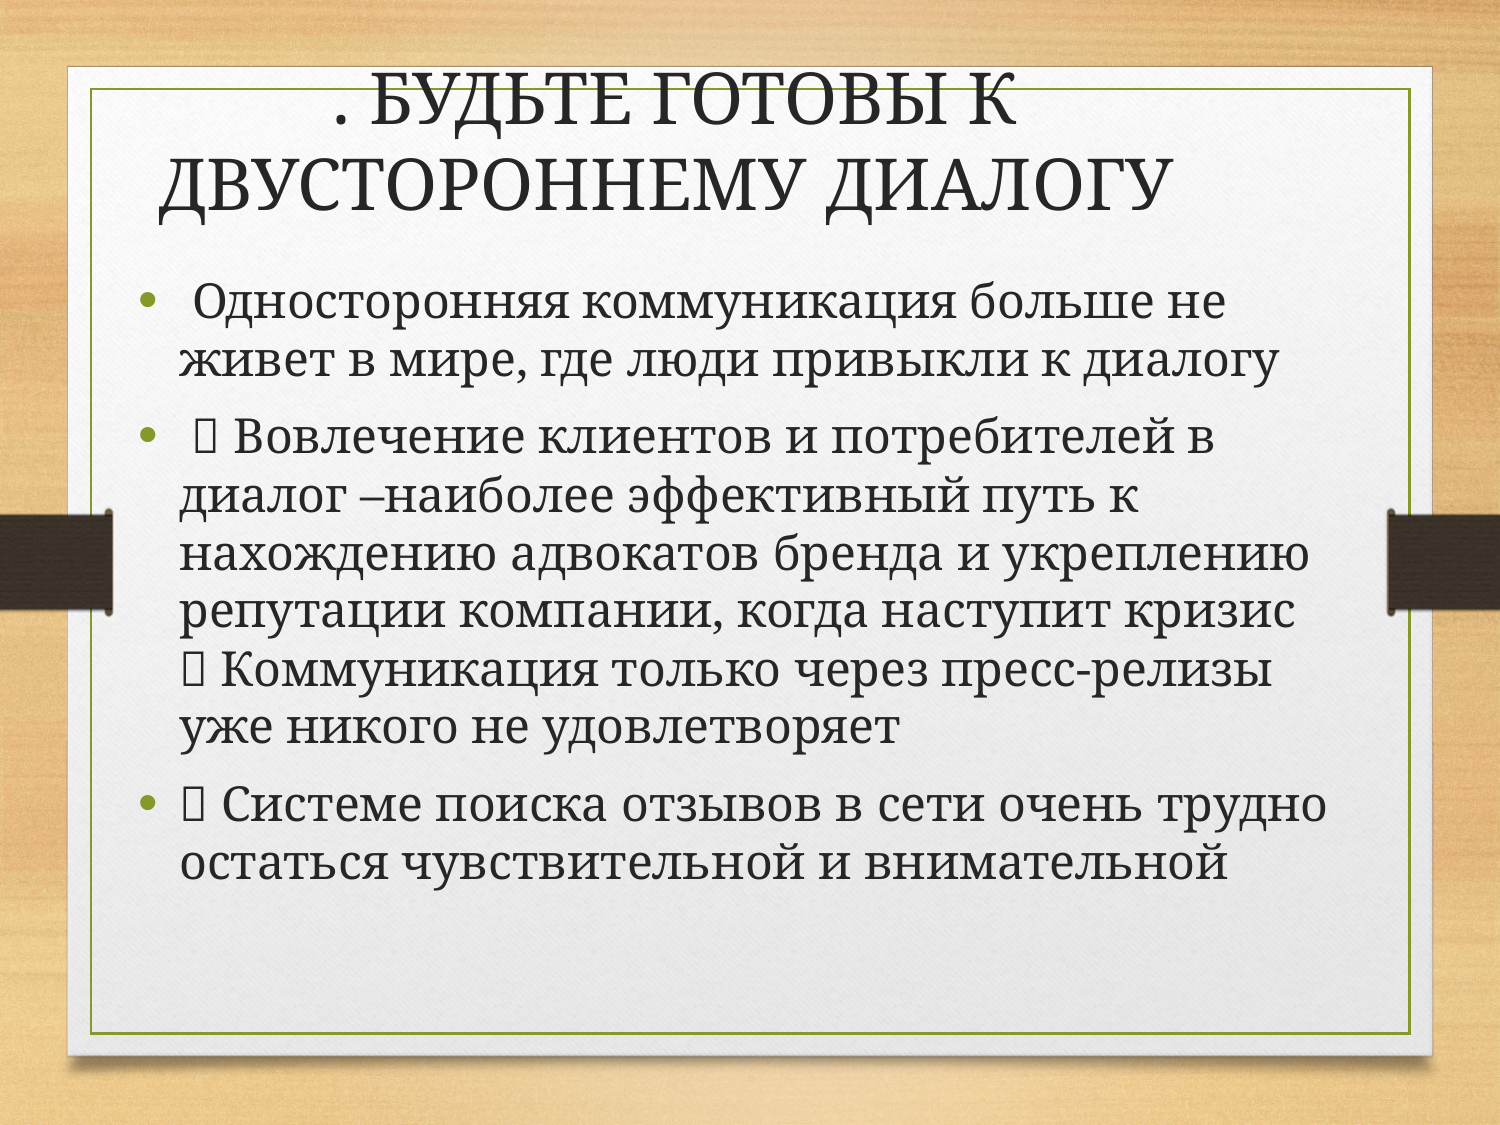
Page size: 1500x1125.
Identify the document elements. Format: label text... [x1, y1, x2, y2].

picture [0, 0, 1500, 1125]
title . БУДЬТЕ ГОТОВЫ К ДВУСТОРОННЕМУ ДИАЛОГУ [0, 45, 1350, 233]
list Односторонняя коммуникация больше не живет в мире, где люди привыкли к диалогу  Вовлечение клиентов и потребителей в диалог –наиболее эффективный путь к нахождению адвокатов бренда и укреплению репутации компании, когда наступит кризис  Коммуникация только через пресс-релизы уже никого не удовлетворяет  Системе поиска отзывов в сети очень трудно остаться чувствительной и внимательной [123, 262, 1350, 1006]
